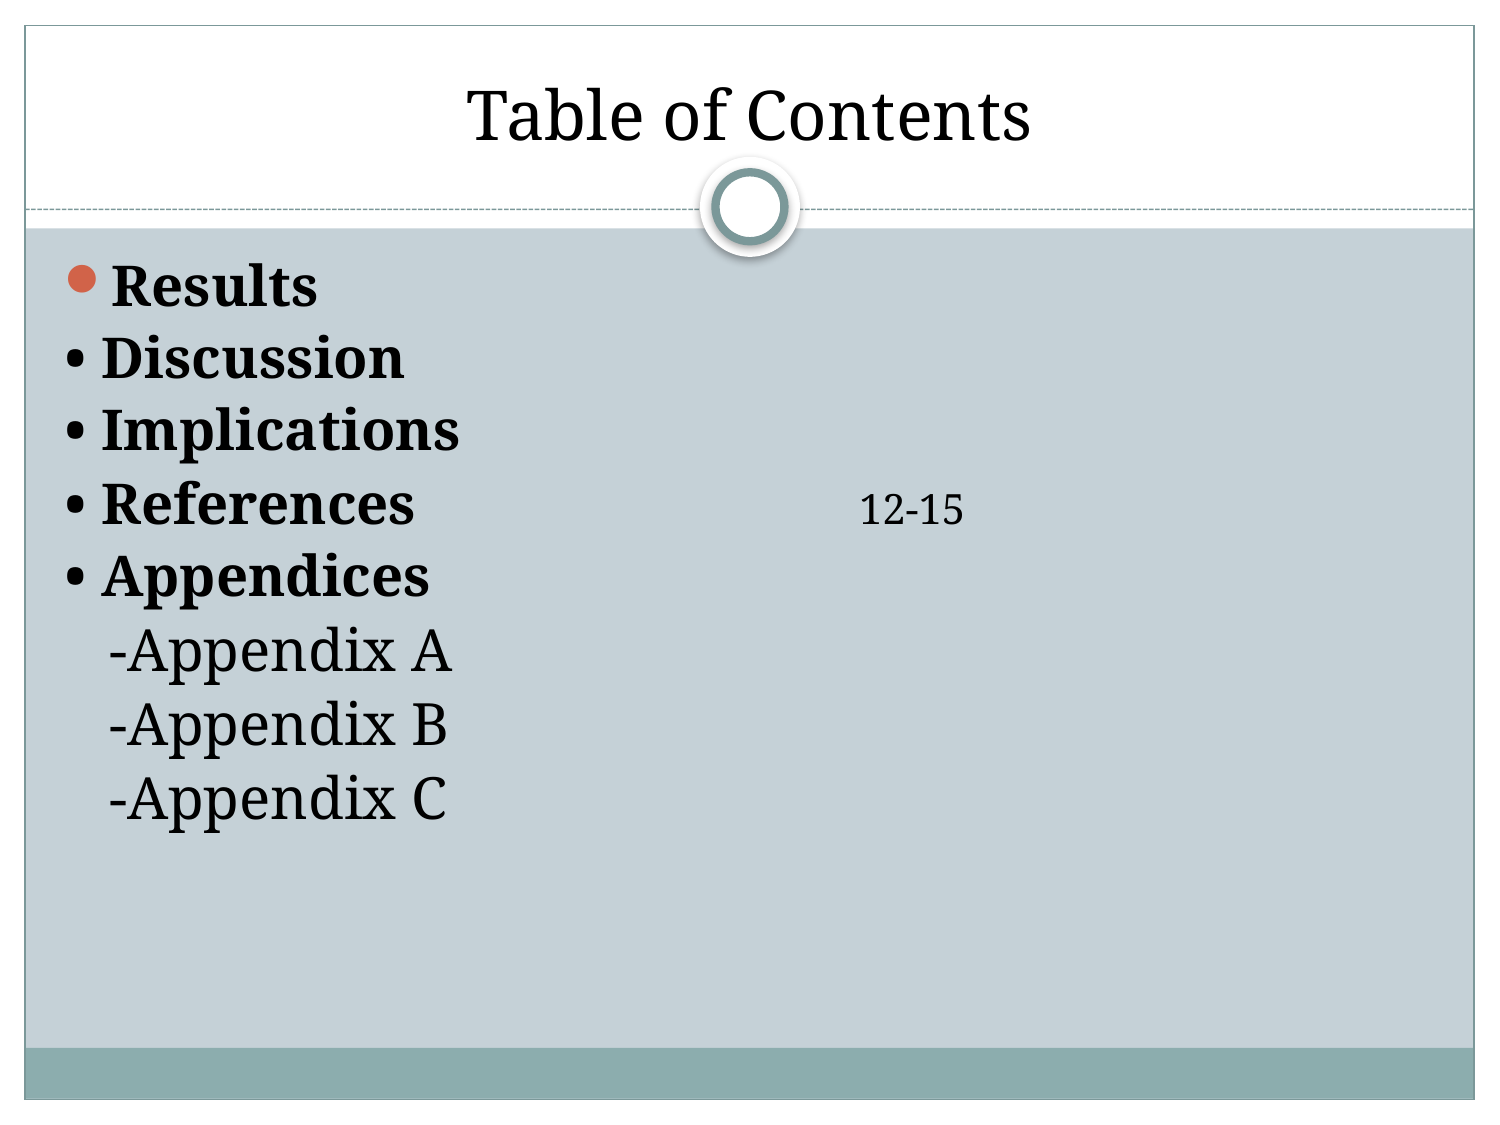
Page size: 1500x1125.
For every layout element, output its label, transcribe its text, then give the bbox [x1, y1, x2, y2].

list Results • Discussion • Implications • References 12-15 • Appendices -Appendix A -Appendix B -Appendix C [49, 250, 1445, 1001]
title Table of Contents [49, 37, 1450, 162]
